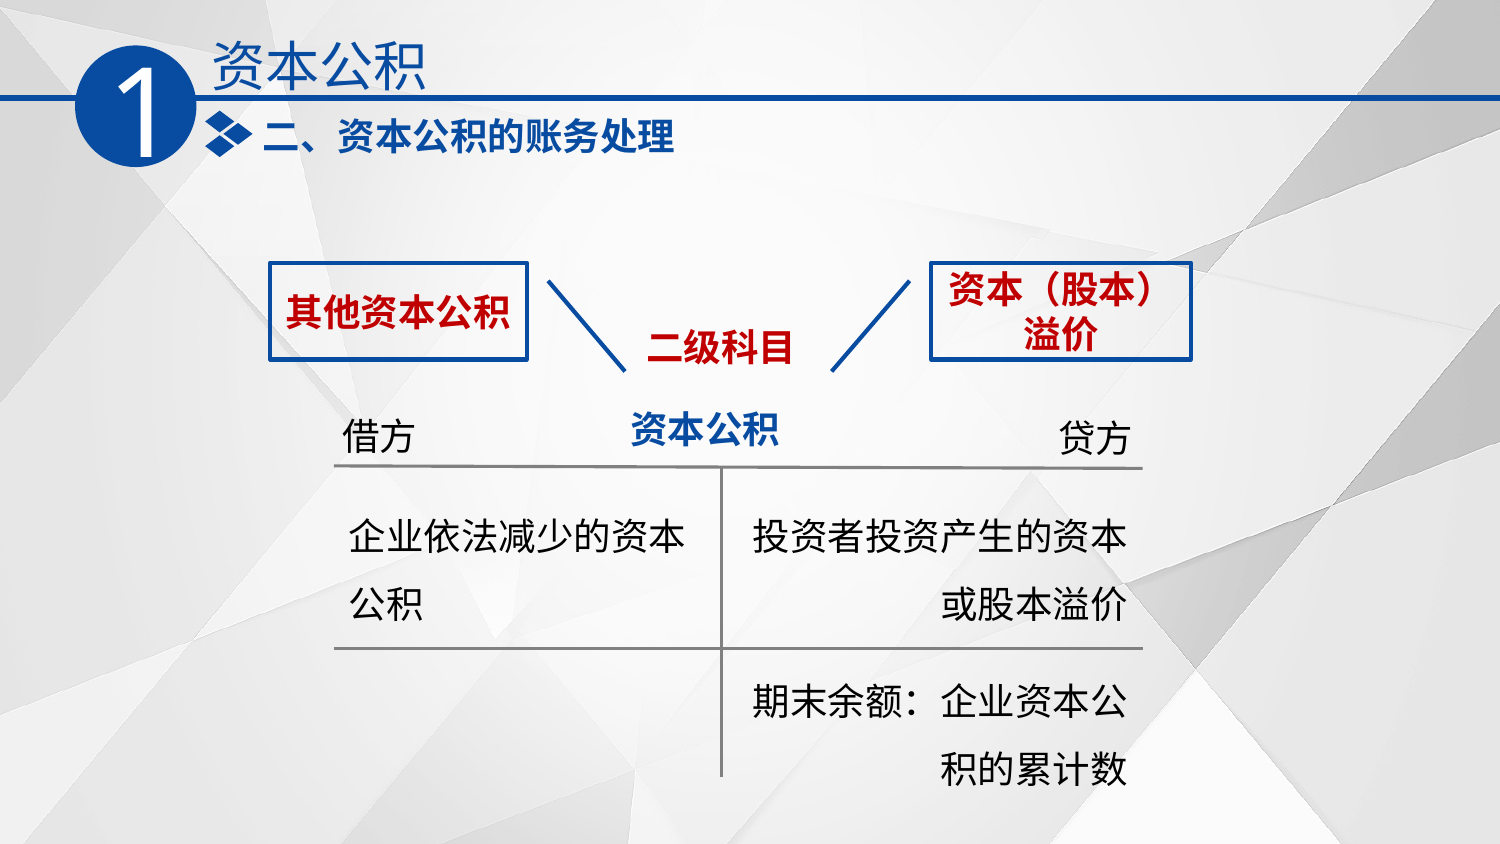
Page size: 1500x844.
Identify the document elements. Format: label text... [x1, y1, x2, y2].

text_box 其他资本公积 [546, 279, 627, 373]
text_box 资本（股本）溢价 [929, 261, 1193, 362]
text_box 投资者投资产生的资本或股本溢价 [726, 483, 1143, 634]
text_box 期末余额：企业资本公积的累计数 [719, 654, 1143, 799]
text_box [223, 122, 250, 145]
text_box 其他资本公积 [268, 261, 529, 362]
text_box [75, 74, 84, 97]
text_box 企业依法减少的资本公积 [333, 483, 716, 634]
text_box 借方 [327, 405, 433, 466]
text_box [205, 110, 235, 133]
text_box [75, 107, 84, 138]
picture [0, 0, 1500, 95]
text_box 1 [84, 45, 203, 97]
text_box [205, 135, 235, 158]
text_box 二级科目 [631, 316, 811, 376]
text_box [333, 465, 1143, 469]
text_box 1 [84, 107, 203, 171]
picture [0, 101, 1500, 844]
text_box 资本公积 [198, 37, 510, 92]
text_box 资本（股本）溢价 [830, 279, 912, 373]
text_box 资本公积 [615, 398, 823, 459]
text_box 二、资本公积的账务处理 [250, 107, 688, 164]
text_box 贷方 [1043, 407, 1149, 468]
